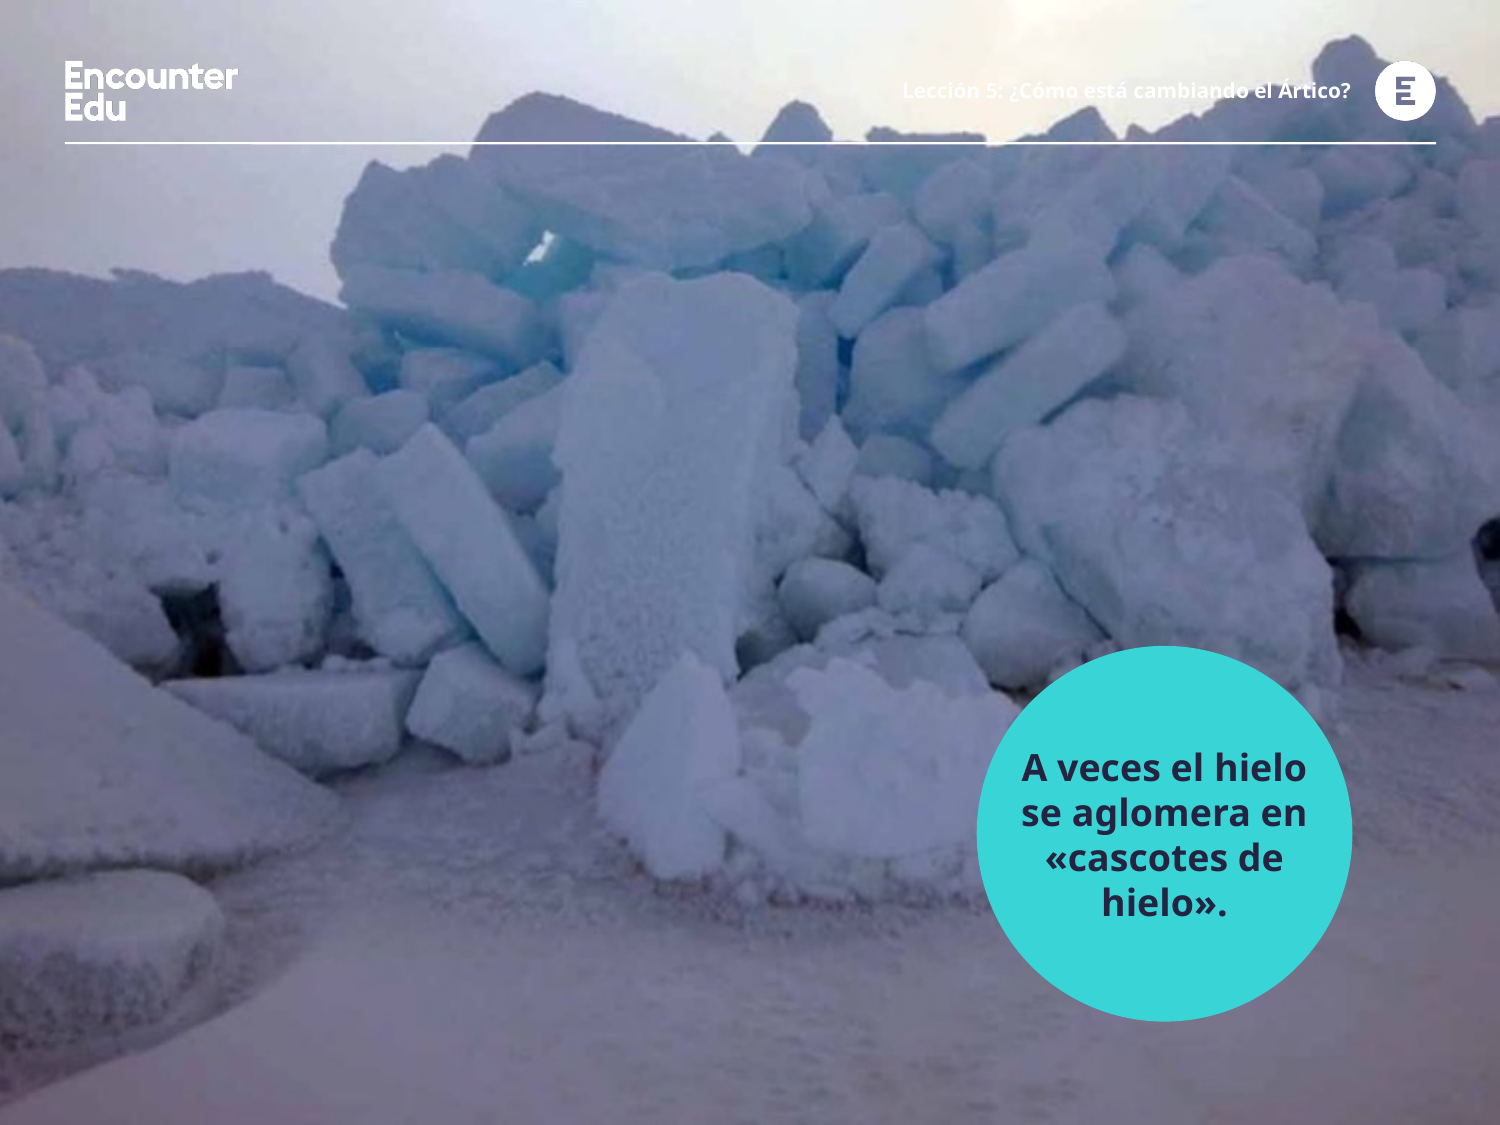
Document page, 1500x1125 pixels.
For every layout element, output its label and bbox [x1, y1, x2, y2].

picture [0, 0, 1500, 1125]
text_box [976, 645, 1353, 1022]
